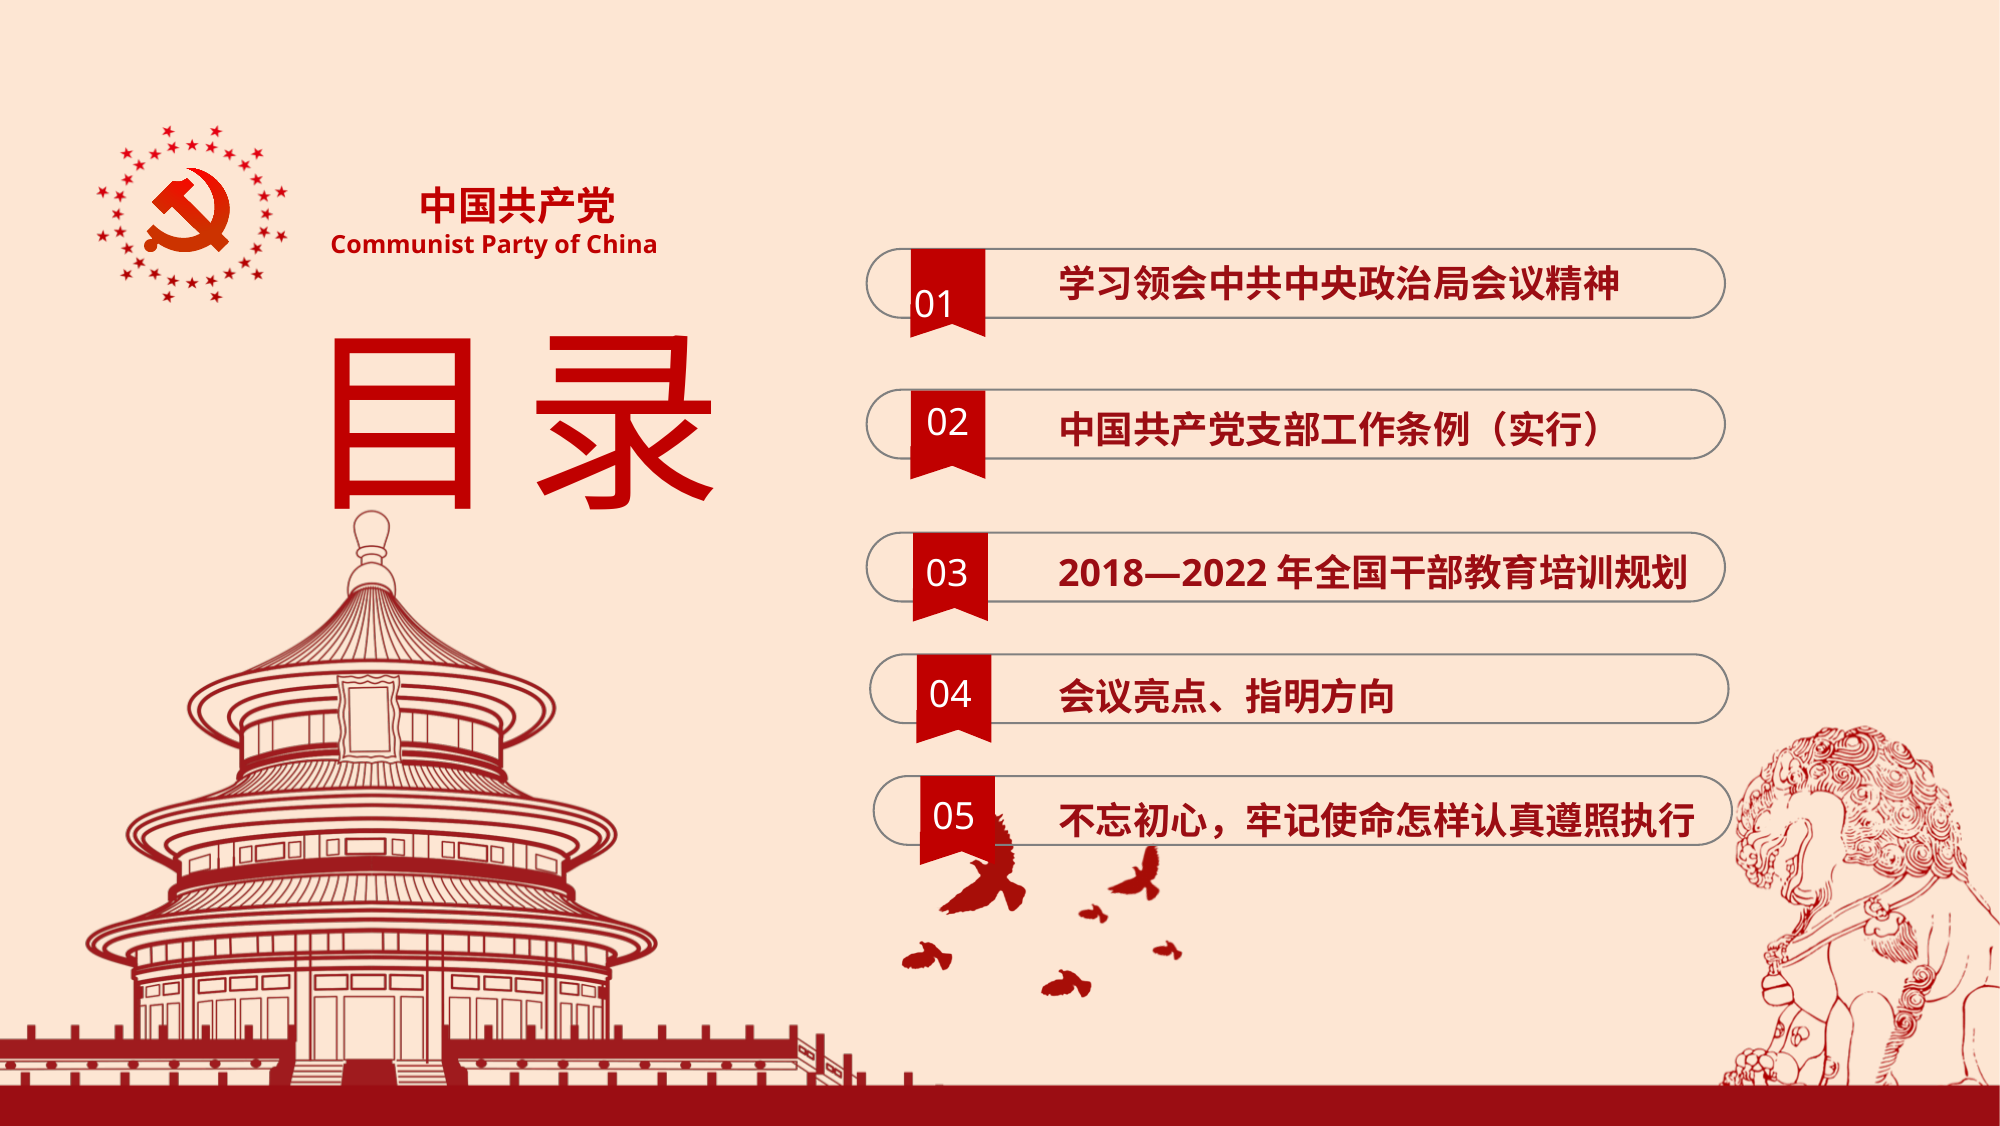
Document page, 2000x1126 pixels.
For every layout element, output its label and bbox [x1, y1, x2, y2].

text_box [281, 163, 749, 551]
text_box [863, 774, 1221, 1034]
text_box [866, 248, 1726, 338]
picture [0, 125, 2000, 1126]
text_box [873, 771, 1733, 866]
text_box [869, 649, 1729, 744]
text_box [866, 528, 1726, 622]
text_box [866, 377, 1726, 480]
